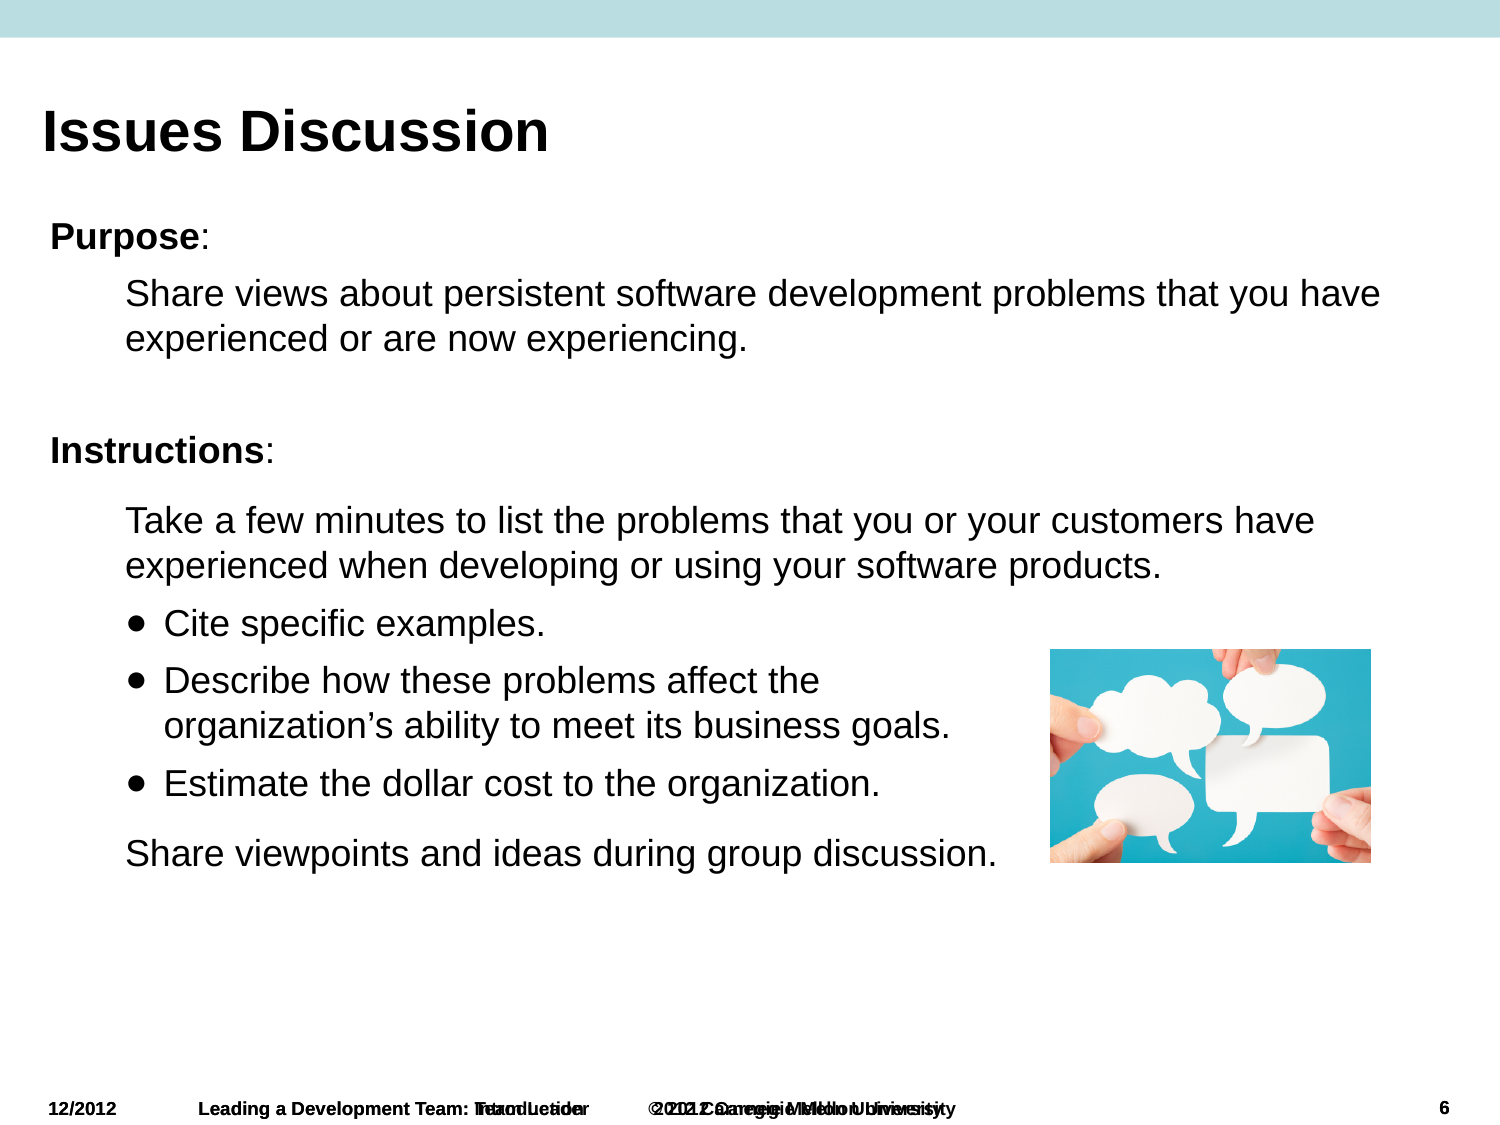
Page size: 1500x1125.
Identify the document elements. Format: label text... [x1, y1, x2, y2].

list Purpose: Share views about persistent software development problems that you have experienced or are now experiencing. Instructions: Take a few minutes to list the problems that you or your customers have experienced when developing or using your software products. Cite specific examples. Describe how these problems affect the organization’s ability to meet its business goals. Estimate the dollar cost to the organization. Share viewpoints and ideas during group discussion. [50, 212, 1437, 975]
title Issues Discussion [42, 106, 1438, 163]
picture [1049, 649, 1371, 863]
